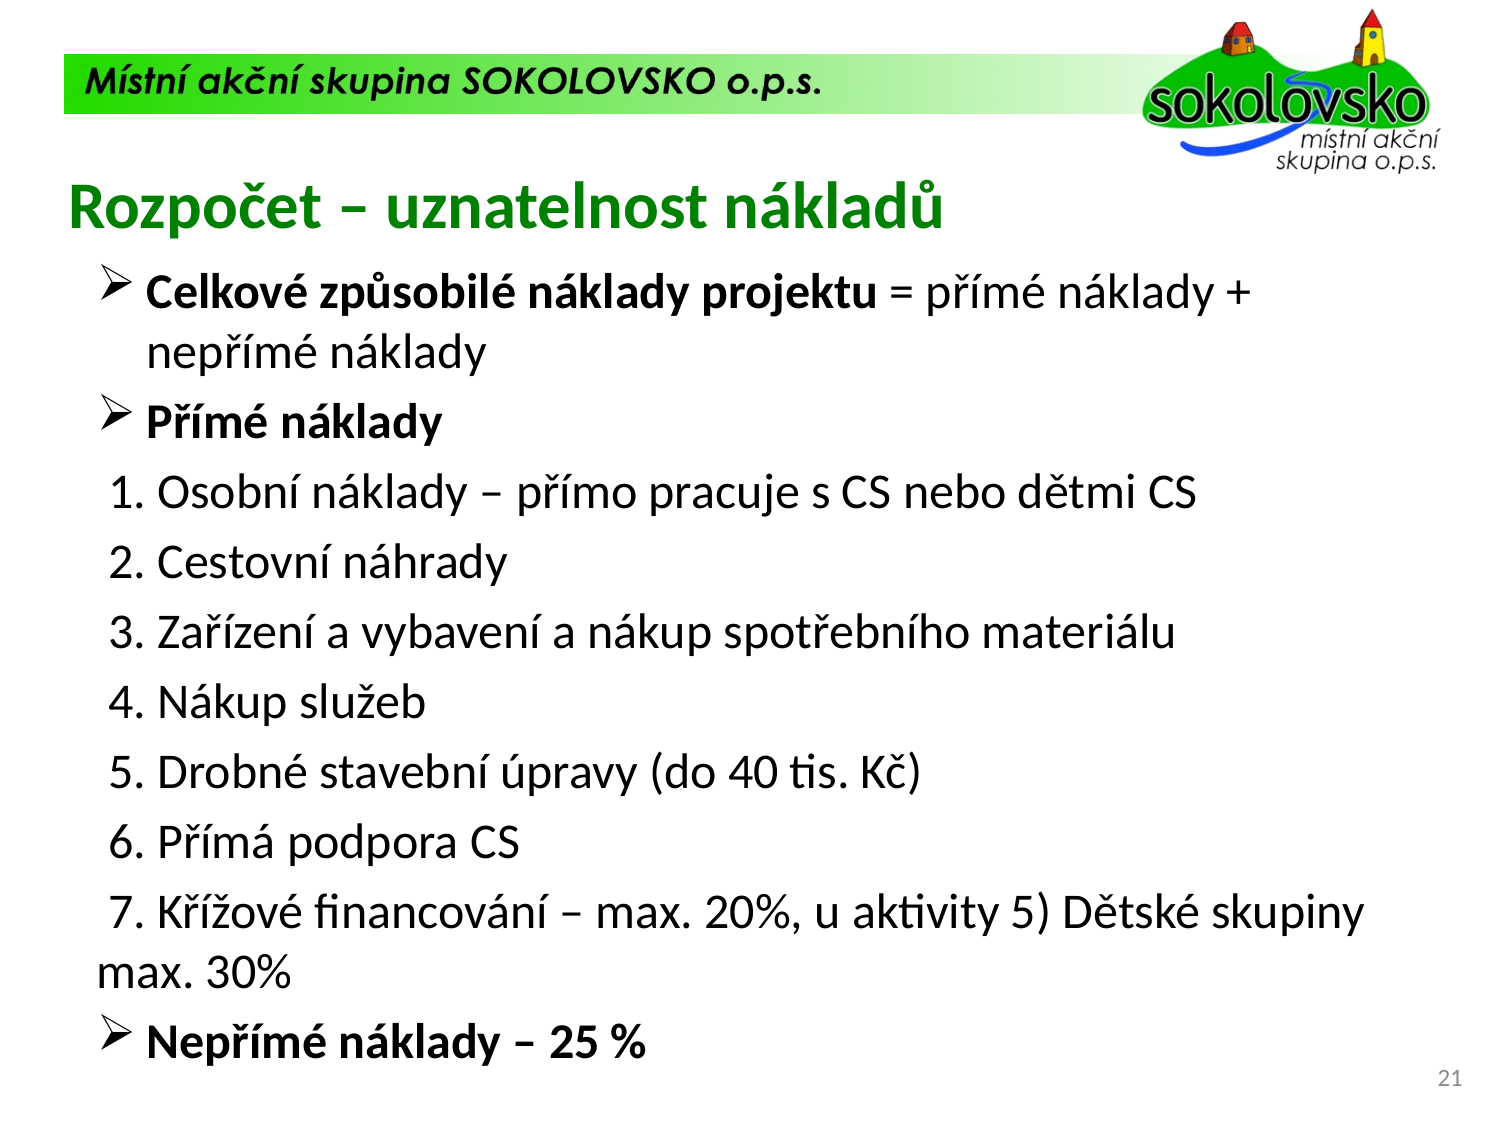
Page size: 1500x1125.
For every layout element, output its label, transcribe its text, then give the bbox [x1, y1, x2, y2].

slide_number 21 [1128, 1046, 1478, 1107]
title Rozpočet – uznatelnost nákladů [53, 137, 1404, 268]
picture [64, 0, 1455, 197]
list Celkové způsobilé náklady projektu = přímé náklady + nepřímé náklady Přímé náklady 1. Osobní náklady – přímo pracuje s CS nebo dětmi CS 2. Cestovní náhrady 3. Zařízení a vybavení a nákup spotřebního materiálu 4. Nákup služeb 5. Drobné stavební úpravy (do 40 tis. Kč) 6. Přímá podpora CS 7. Křížové financování – max. 20%, u aktivity 5) Dětské skupiny max. 30% Nepřímé náklady – 25 % [81, 250, 1429, 1083]
